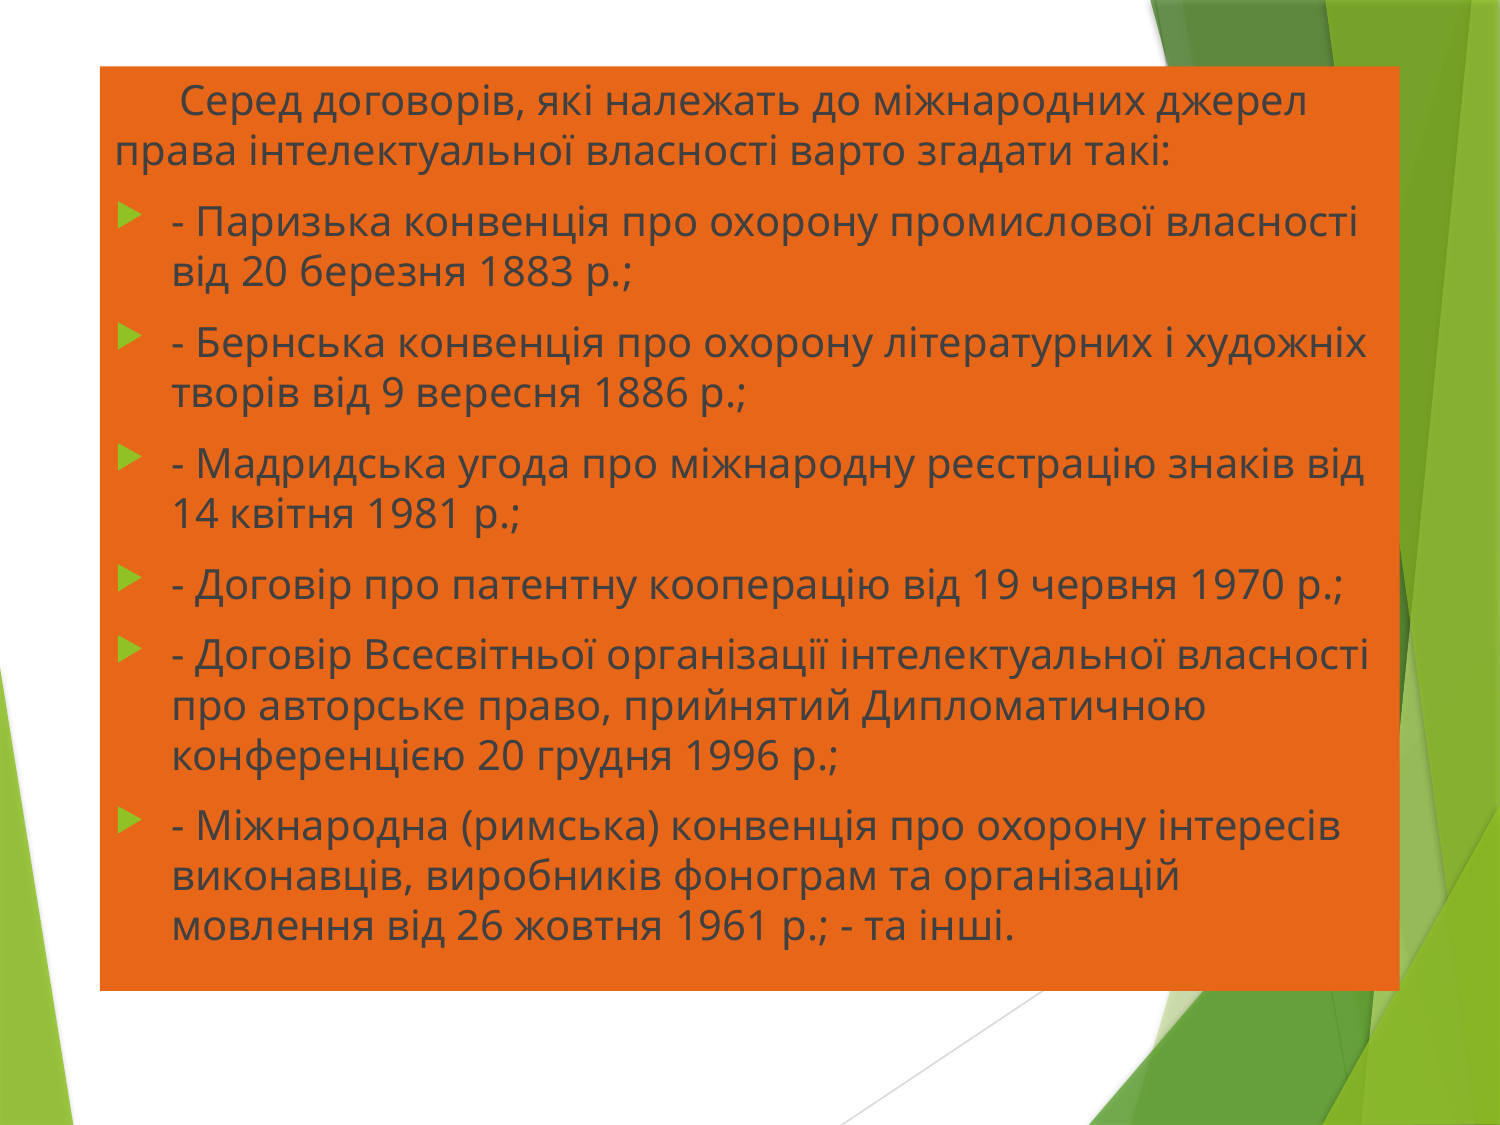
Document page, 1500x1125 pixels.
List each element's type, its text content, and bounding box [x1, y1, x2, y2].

list Серед договорів, які належать до міжнародних джерел права інтелектуальної власності варто згадати такі: - Паризька конвенція про охорону промислової власності від 20 березня 1883 р.; - Бернська конвенція про охорону літературних і художніх творів від 9 вересня 1886 р.; - Мадридська угода про міжнародну реєстрацію знаків від 14 квітня 1981 р.; - Договір про патентну кооперацію від 19 червня 1970 р.; - Договір Всесвітньої організації інтелектуальної власності про авторське право, прийнятий Дипломатичною конференцією 20 грудня 1996 р.; - Міжнародна (римська) конвенція про охорону інтересів виконавців, виробників фонограм та організацій мовлення від 26 жовтня 1961 р.; - та інші. [99, 66, 1400, 991]
